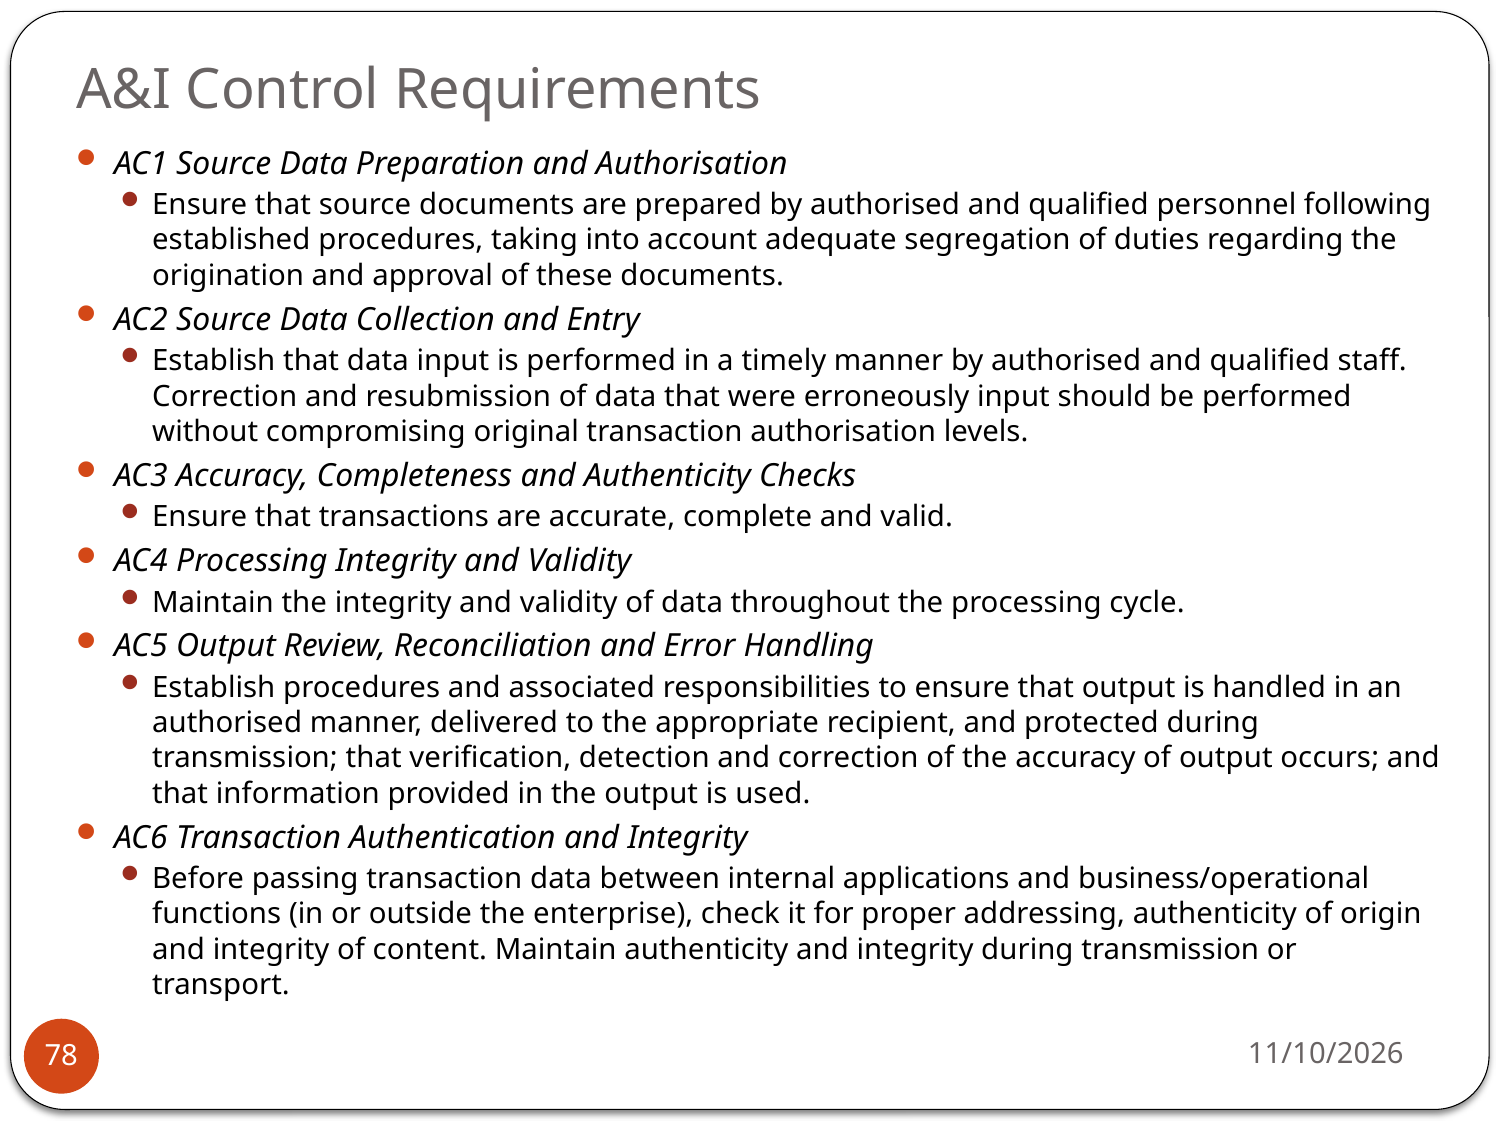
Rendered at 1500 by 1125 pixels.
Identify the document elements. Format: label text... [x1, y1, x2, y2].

slide_number 78 [23, 1018, 99, 1094]
list AC1 Source Data Preparation and Authorisation Ensure that source documents are prepared by authorised and qualified personnel following established procedures, taking into account adequate segregation of duties regarding the origination and approval of these documents. AC2 Source Data Collection and Entry Establish that data input is performed in a timely manner by authorised and qualified staff. Correction and resubmission of data that were erroneously input should be performed without compromising original transaction authorisation levels. AC3 Accuracy, Completeness and Authenticity Checks Ensure that transactions are accurate, complete and valid. AC4 Processing Integrity and Validity Maintain the integrity and validity of data throughout the processing cycle. AC5 Output Review, Reconciliation and Error Handling Establish procedures and associated responsibilities to ensure that output is handled in an authorised manner, delivered to the appropriate recipient, and protected during transmission; that verification, detection and correction of the accuracy of output occurs; and that information provided in the output is used. AC6 Transaction Authentication and Integrity Before passing transaction data between internal applications and business/operational functions (in or outside the enterprise), check it for proper addressing, authenticity of origin and integrity of content. Maintain authenticity and integrity during transmission or transport. [61, 134, 1461, 1019]
title A&I Control Requirements [61, 45, 1337, 134]
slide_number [1012, 1019, 1419, 1094]
